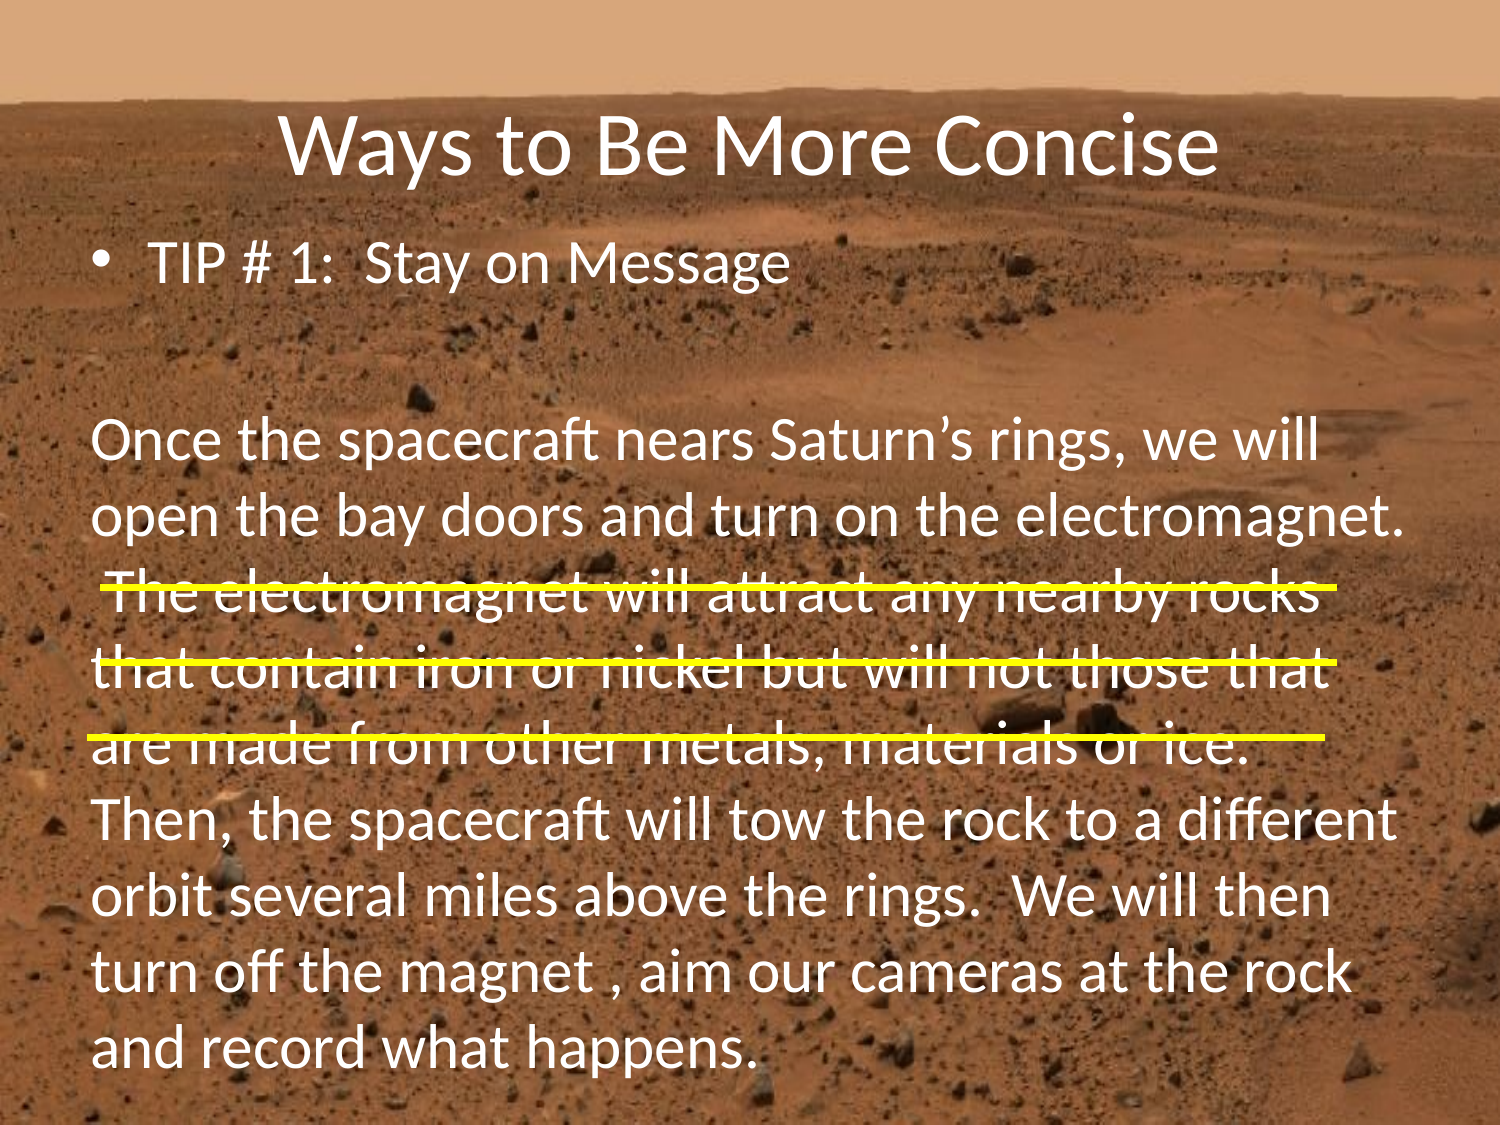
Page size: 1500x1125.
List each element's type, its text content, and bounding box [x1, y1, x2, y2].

picture [0, 0, 1500, 1125]
list TIP # 1: Stay on Message Once the spacecraft nears Saturn’s rings, we will open the bay doors and turn on the electromagnet. The electromagnet will attract any nearby rocks that contain iron or nickel but will not those that are made from other metals, materials or ice. Then, the spacecraft will tow the rock to a different orbit several miles above the rings. We will then turn off the magnet , aim our cameras at the rock and record what happens. [75, 212, 1425, 1100]
title Ways to Be More Concise [75, 45, 1425, 212]
